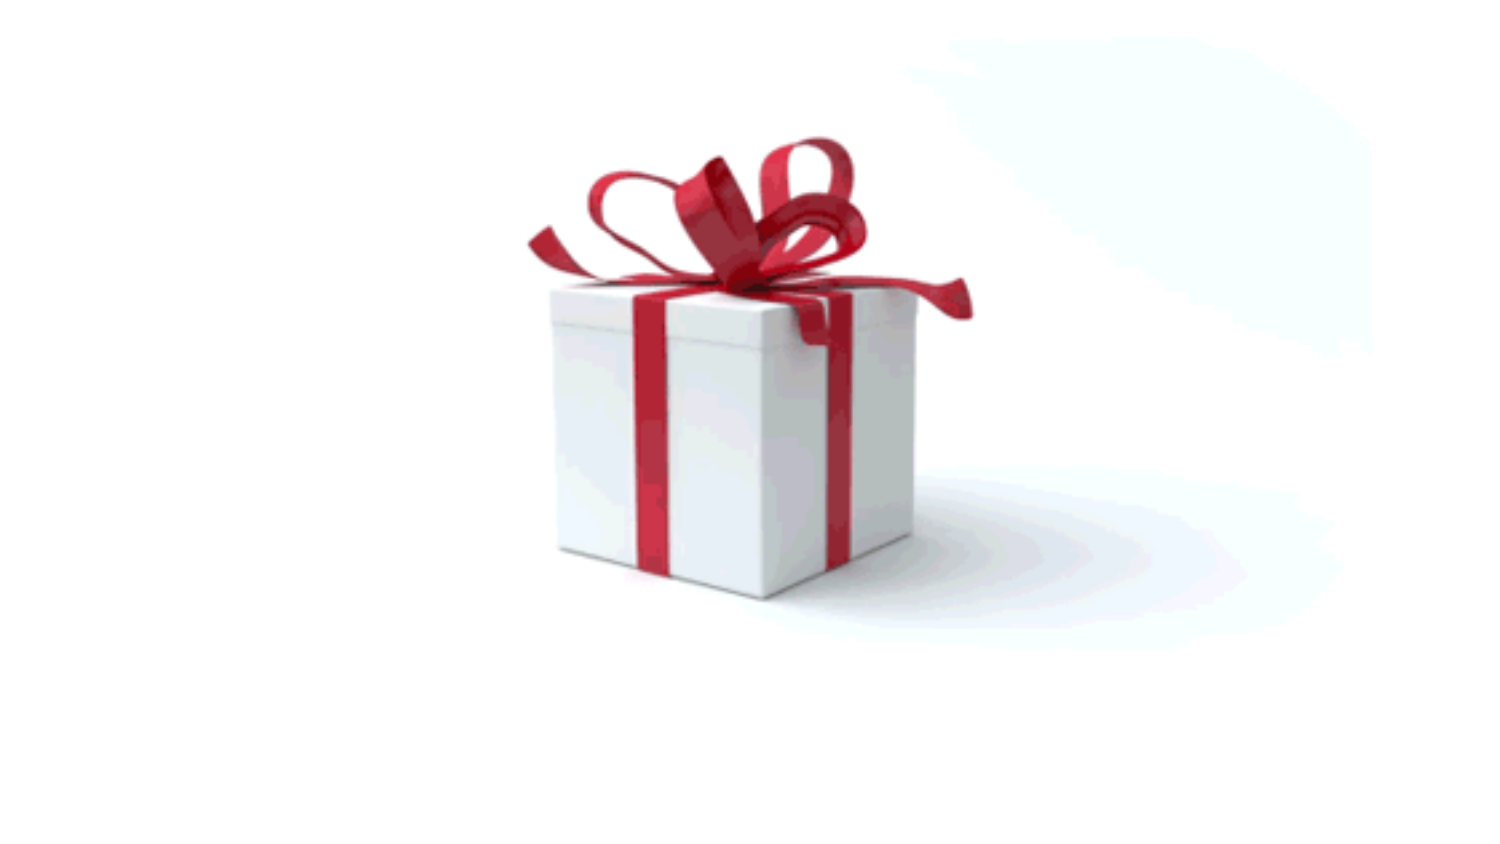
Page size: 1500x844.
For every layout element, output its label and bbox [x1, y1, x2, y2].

picture [168, 35, 1372, 713]
